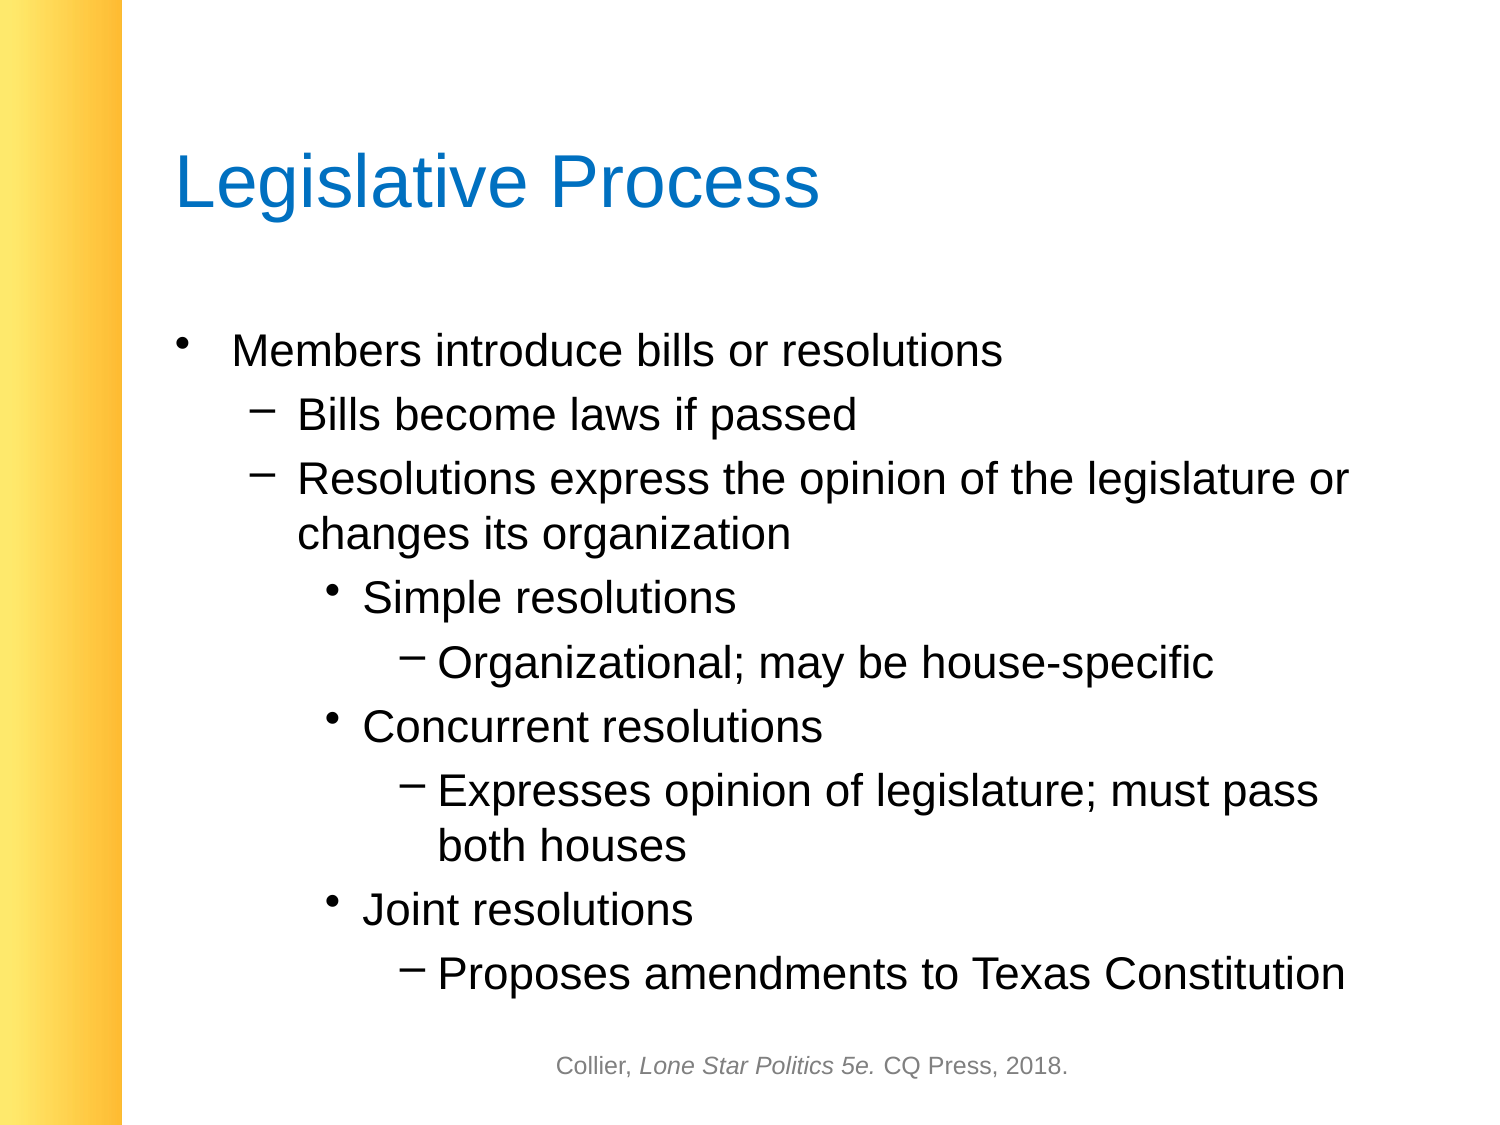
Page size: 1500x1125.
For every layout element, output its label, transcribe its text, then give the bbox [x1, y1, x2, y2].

text_box Collier, Lone Star Politics 5e. CQ Press, 2018. [525, 1042, 1100, 1087]
title Legislative Process [159, 125, 1473, 313]
picture [0, 0, 1500, 1125]
list Members introduce bills or resolutions Bills become laws if passed Resolutions express the opinion of the legislature or changes its organization Simple resolutions Organizational; may be house-specific Concurrent resolutions Expresses opinion of legislature; must pass both houses Joint resolutions Proposes amendments to Texas Constitution [160, 313, 1399, 1080]
